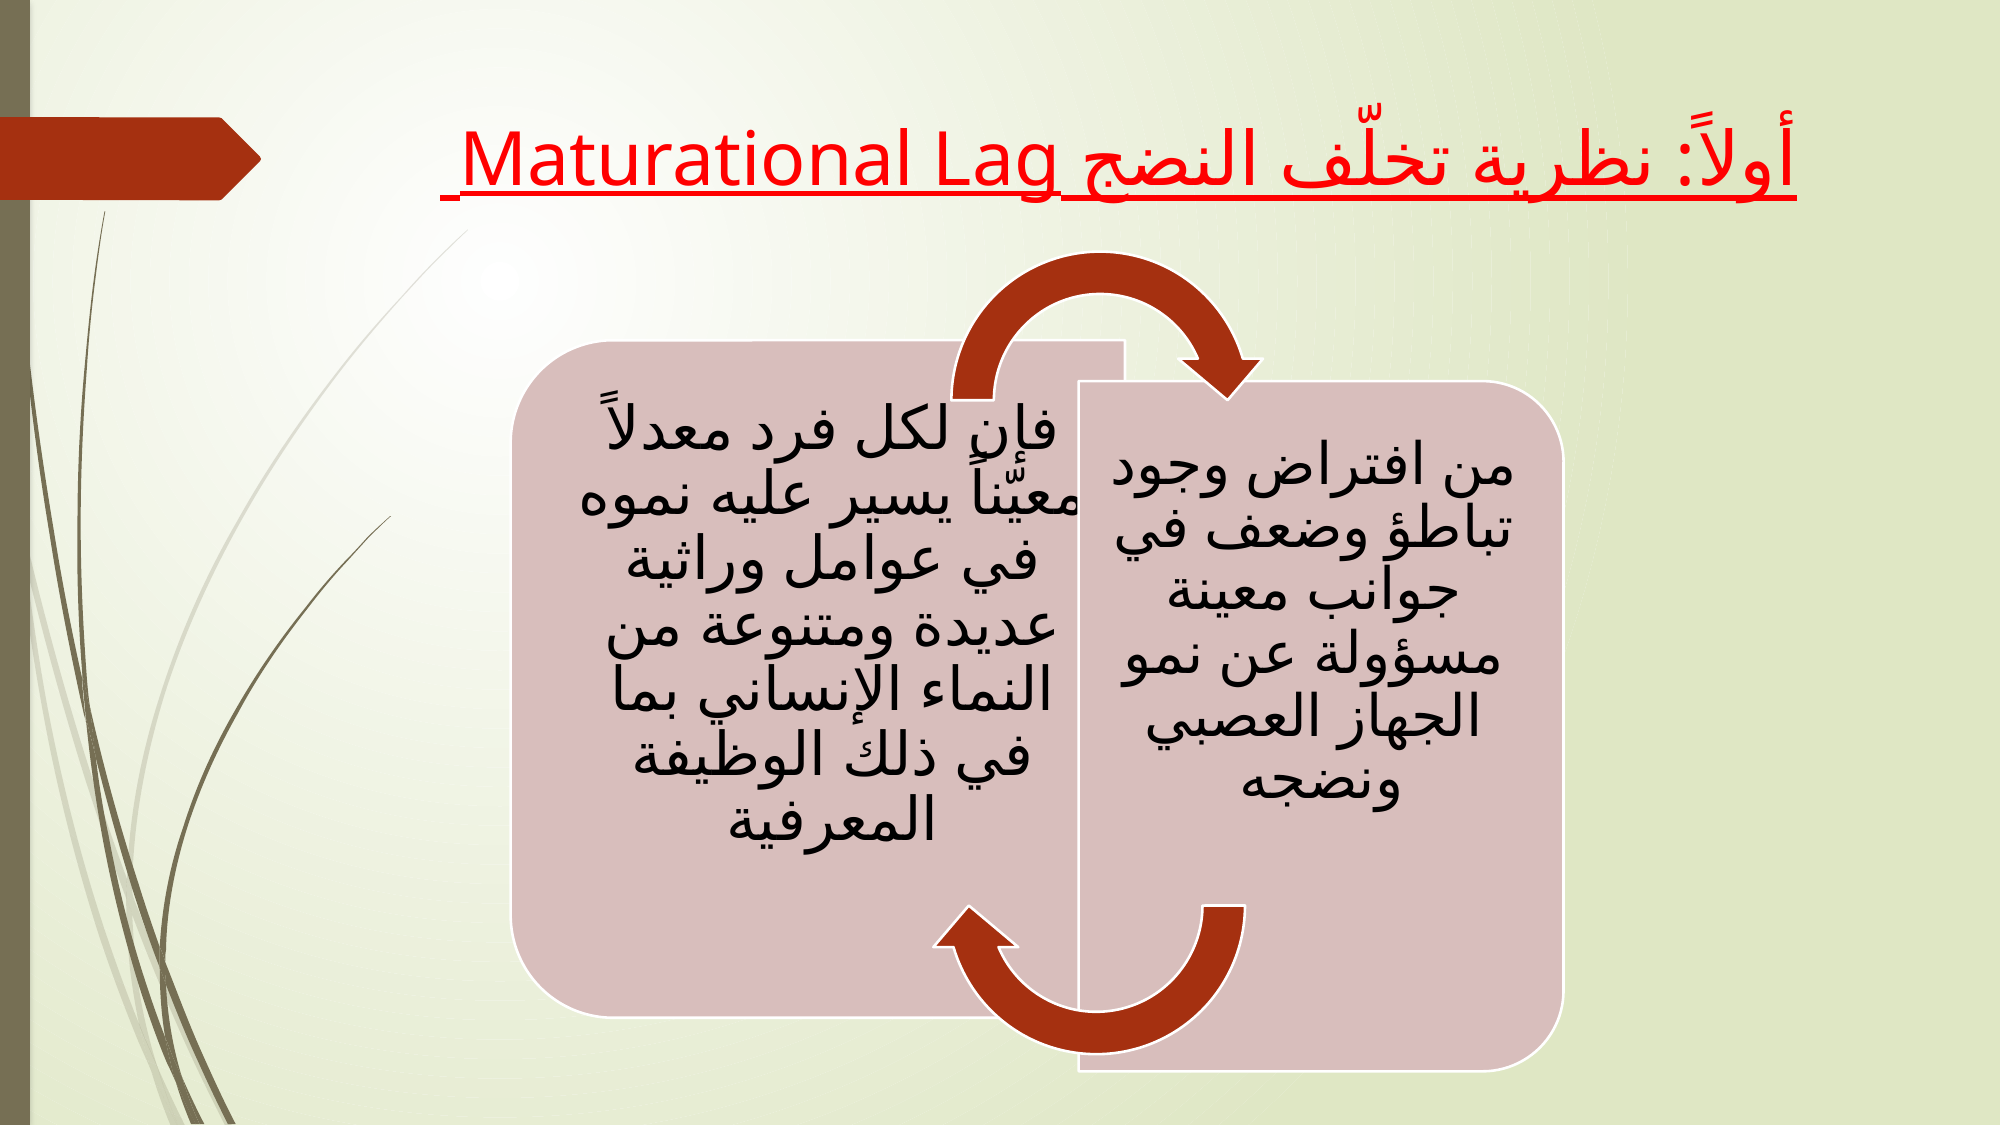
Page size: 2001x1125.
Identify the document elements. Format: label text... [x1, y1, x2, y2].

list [425, 243, 1888, 1072]
title أولاً: نظرية تخلّف النضج Maturational Lag [425, 102, 1888, 243]
